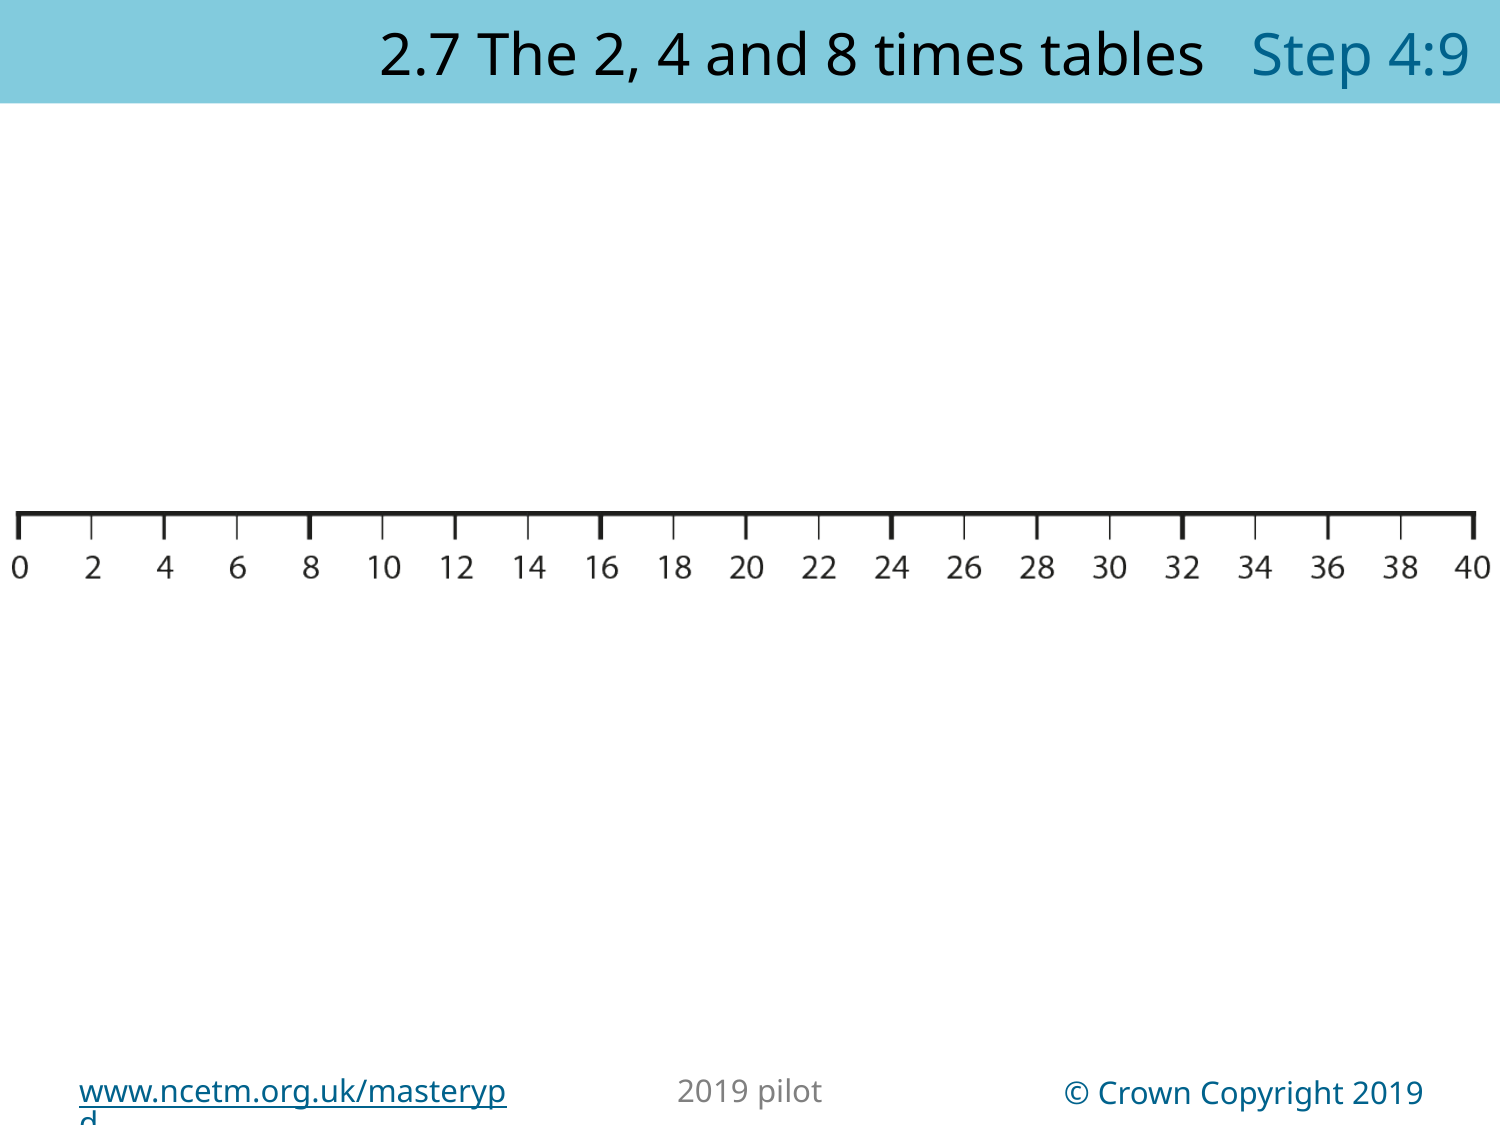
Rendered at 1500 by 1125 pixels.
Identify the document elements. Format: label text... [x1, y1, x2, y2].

list 2.7 The 2, 4 and 8 times tables Step 4:9 [0, 0, 1500, 104]
picture [0, 511, 1500, 614]
